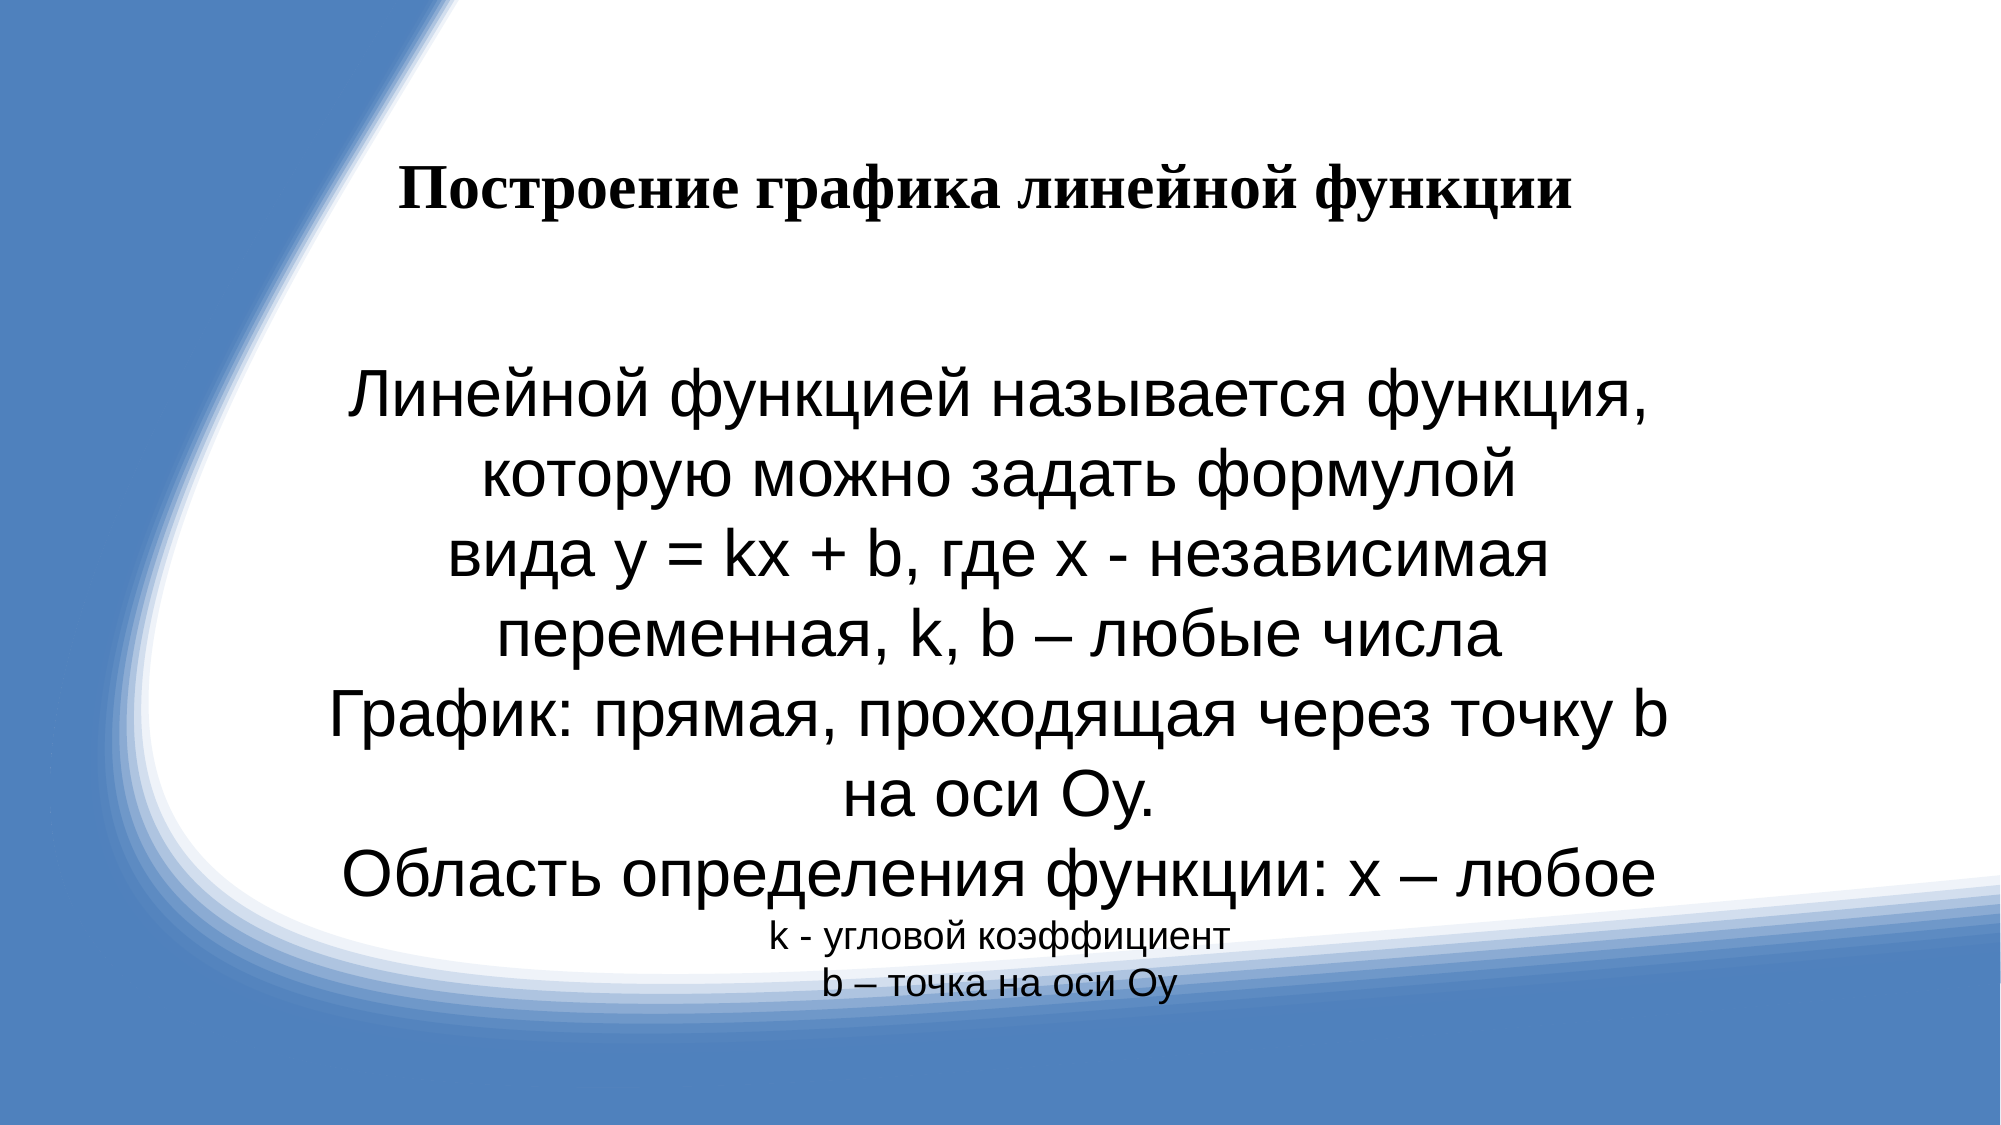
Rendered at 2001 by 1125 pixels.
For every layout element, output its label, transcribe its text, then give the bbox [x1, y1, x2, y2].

subtitle Линейной функцией называется функция, которую можно задать формулой вида y = kx + b, где x - независимая переменная, k, b – любые числа График: прямая, проходящая через точку b на оси Оу. Область определения функции: x – любое k - угловой коэффициент b – точка на оси Oy [300, 341, 1700, 1018]
title Построение графика линейной функции [137, 65, 1837, 307]
